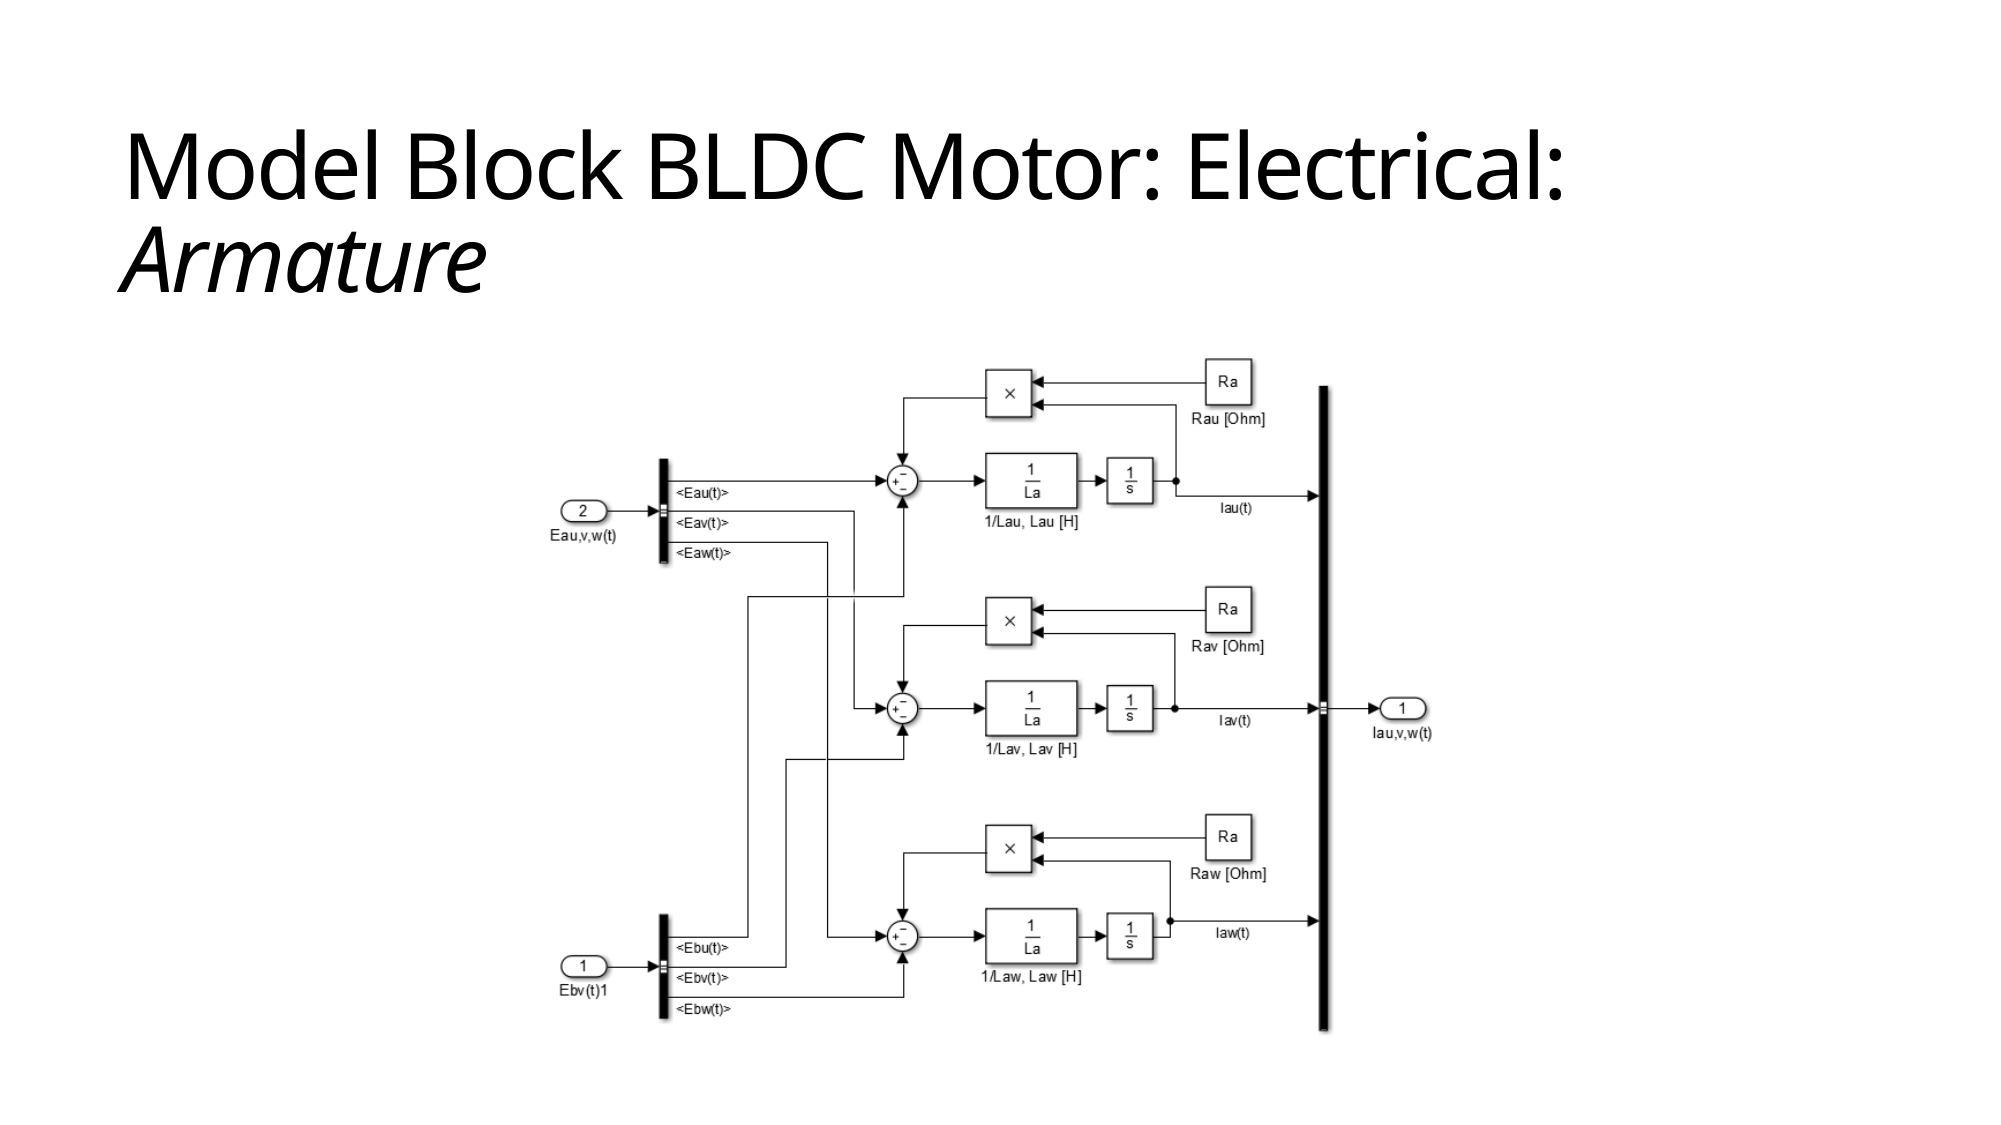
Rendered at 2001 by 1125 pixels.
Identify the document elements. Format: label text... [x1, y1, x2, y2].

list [518, 349, 1464, 1044]
title Model Block BLDC Motor: Electrical: Armature [107, 81, 1875, 354]
